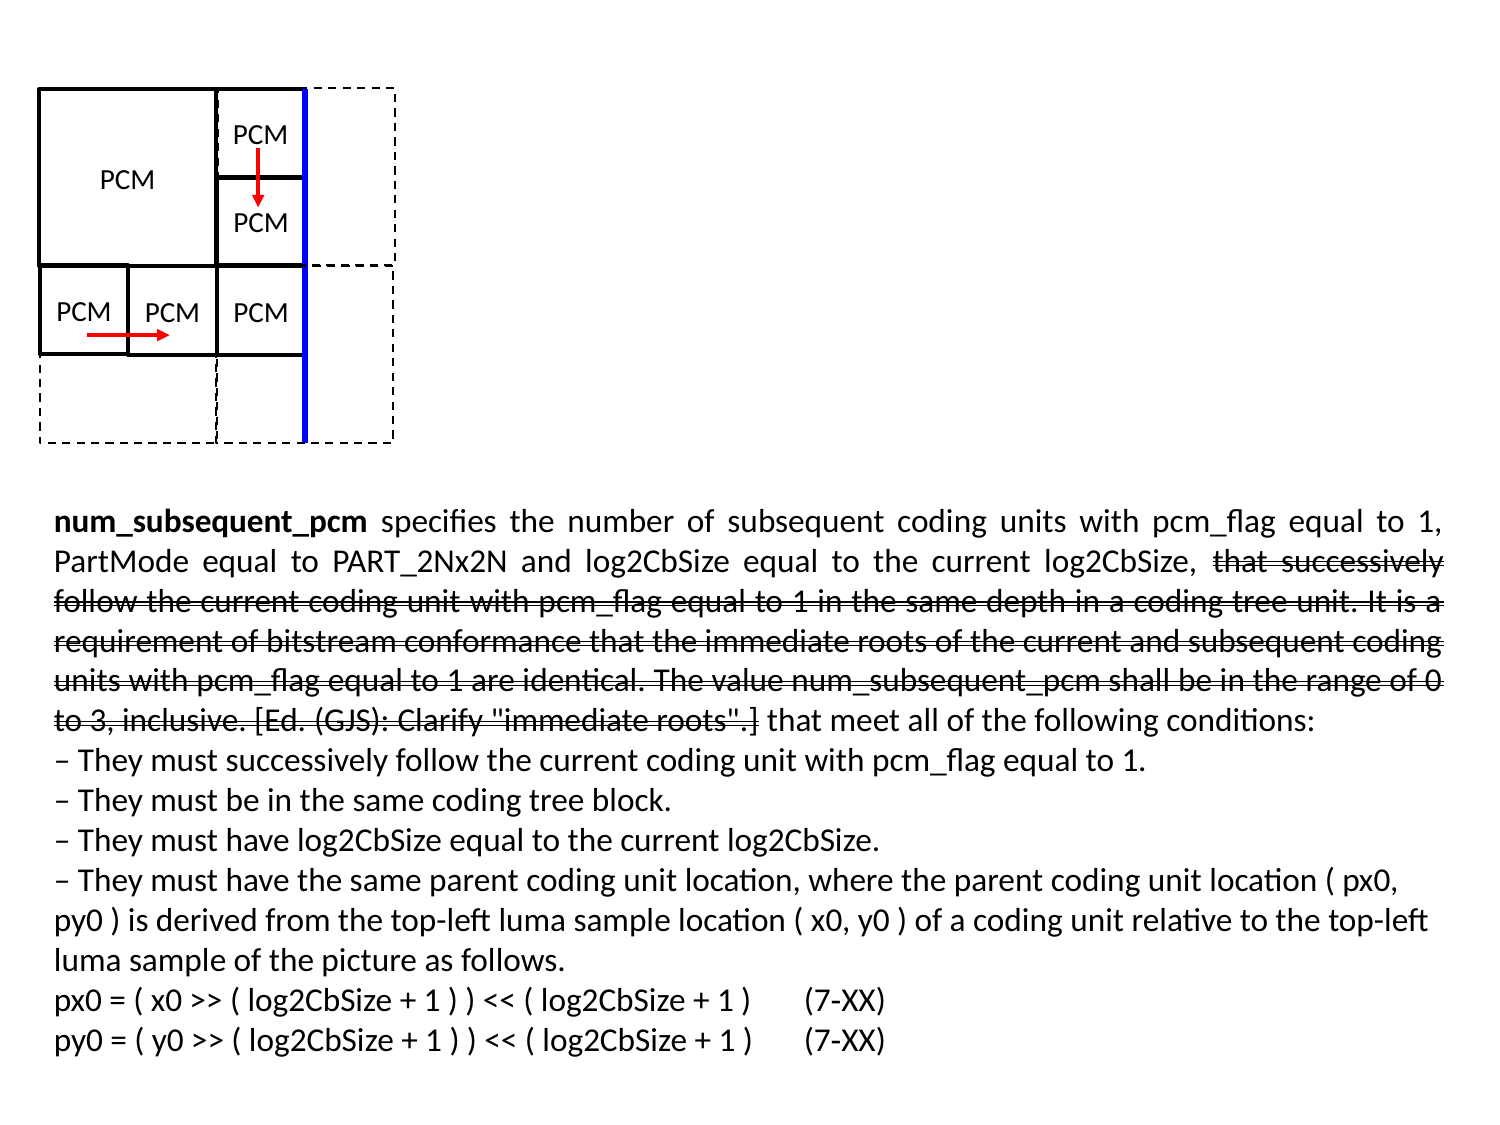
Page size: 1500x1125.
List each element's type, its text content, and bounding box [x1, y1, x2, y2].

text_box num_subsequent_pcm specifies the number of subsequent coding units with pcm_flag equal to 1, PartMode equal to PART_2Nx2N and log2CbSize equal to the current log2CbSize, that successively follow the current coding unit with pcm_flag equal to 1 in the same depth in a coding tree unit. It is a requirement of bitstream conformance that the immediate roots of the current and subsequent coding units with pcm_flag equal to 1 are identical. The value num_subsequent_pcm shall be in the range of 0 to 3, inclusive. [Ed. (GJS): Clarify "immediate roots".] that meet all of the following conditions: – They must successively follow the current coding unit with pcm_flag equal to 1. – They must be in the same coding tree block. – They must have log2CbSize equal to the current log2CbSize. – They must have the same parent coding unit location, where the parent coding unit location ( px0, py0 ) is derived from the top-left luma sample location ( x0, y0 ) of a coding unit relative to the top-left luma sample of the picture as follows. px0 = ( x0 >> ( log2CbSize + 1 ) ) << ( log2CbSize + 1 ) (7‑XX) py0 = ( y0 >> ( log2CbSize + 1 ) ) << ( log2CbSize + 1 ) (7‑XX) [39, 491, 1459, 1066]
text_box [217, 264, 300, 445]
text_box PCM [126, 264, 219, 357]
text_box PCM [37, 87, 215, 268]
text_box [309, 264, 396, 445]
text_box [216, 86, 397, 267]
text_box [38, 264, 219, 445]
